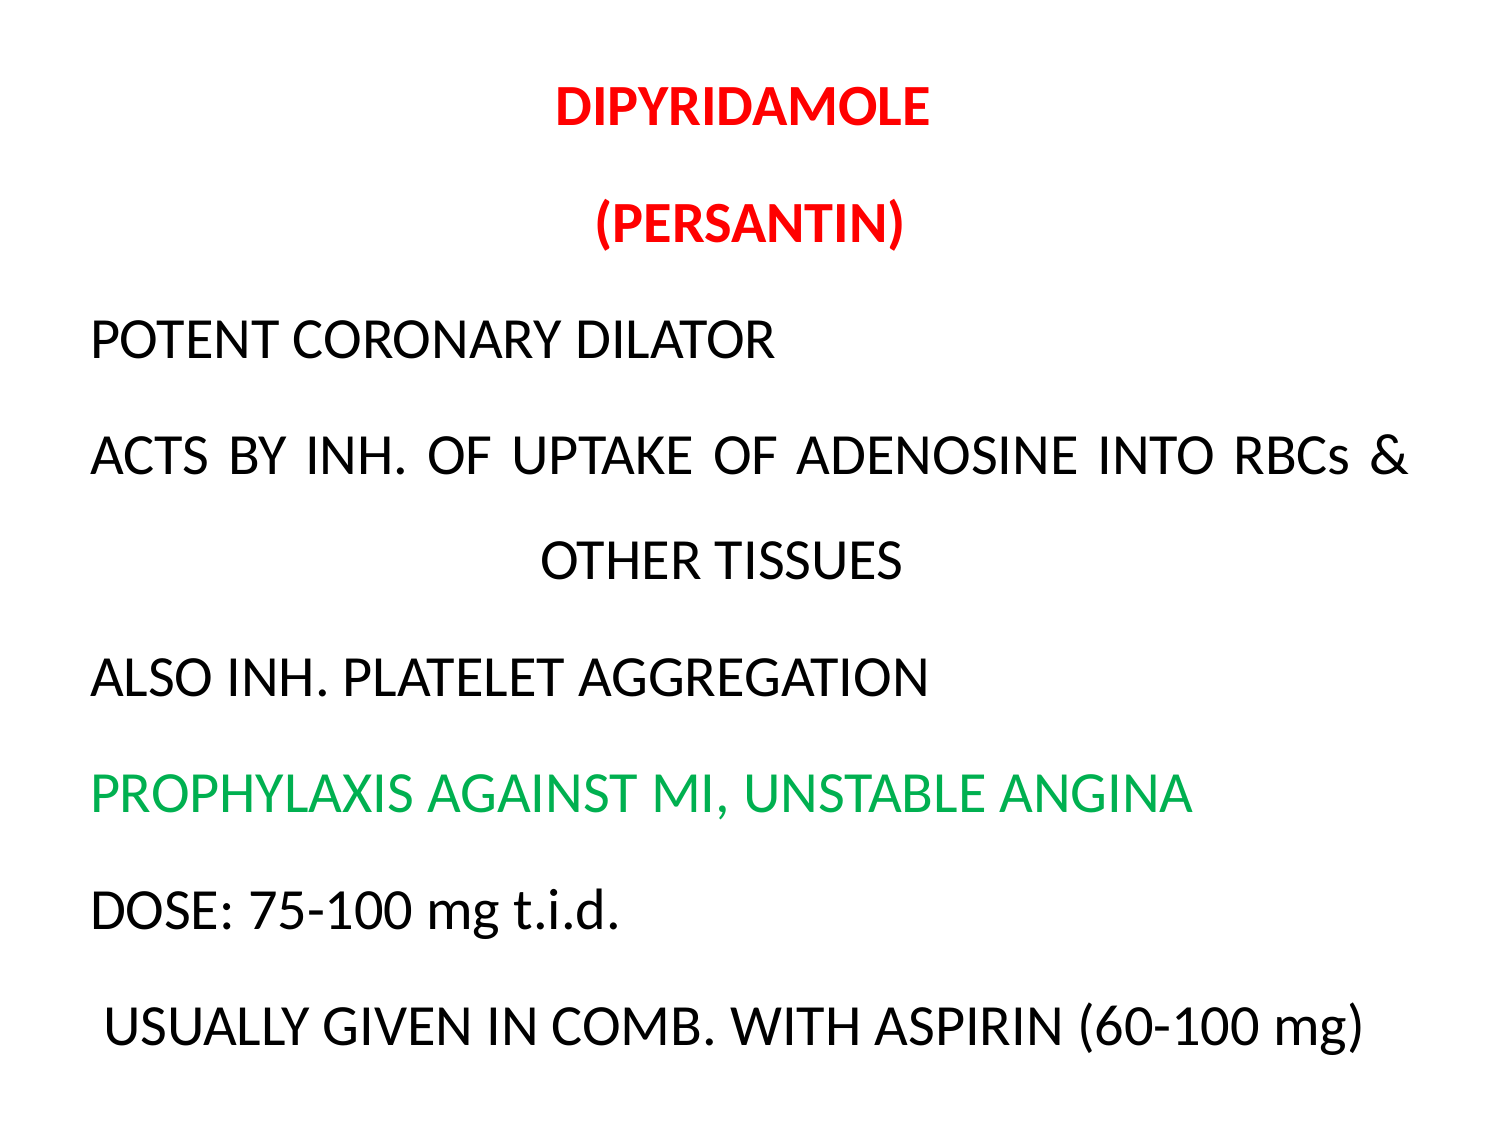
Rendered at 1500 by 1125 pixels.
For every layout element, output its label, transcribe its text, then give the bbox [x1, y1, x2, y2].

list DIPYRIDAMOLE (PERSANTIN) POTENT CORONARY DILATOR ACTS BY INH. OF UPTAKE OF ADENOSINE INTO RBCs & OTHER TISSUES ALSO INH. PLATELET AGGREGATION PROPHYLAXIS AGAINST MI, UNSTABLE ANGINA DOSE: 75-100 mg t.i.d. USUALLY GIVEN IN COMB. WITH ASPIRIN (60-100 mg) [75, 24, 1425, 1075]
